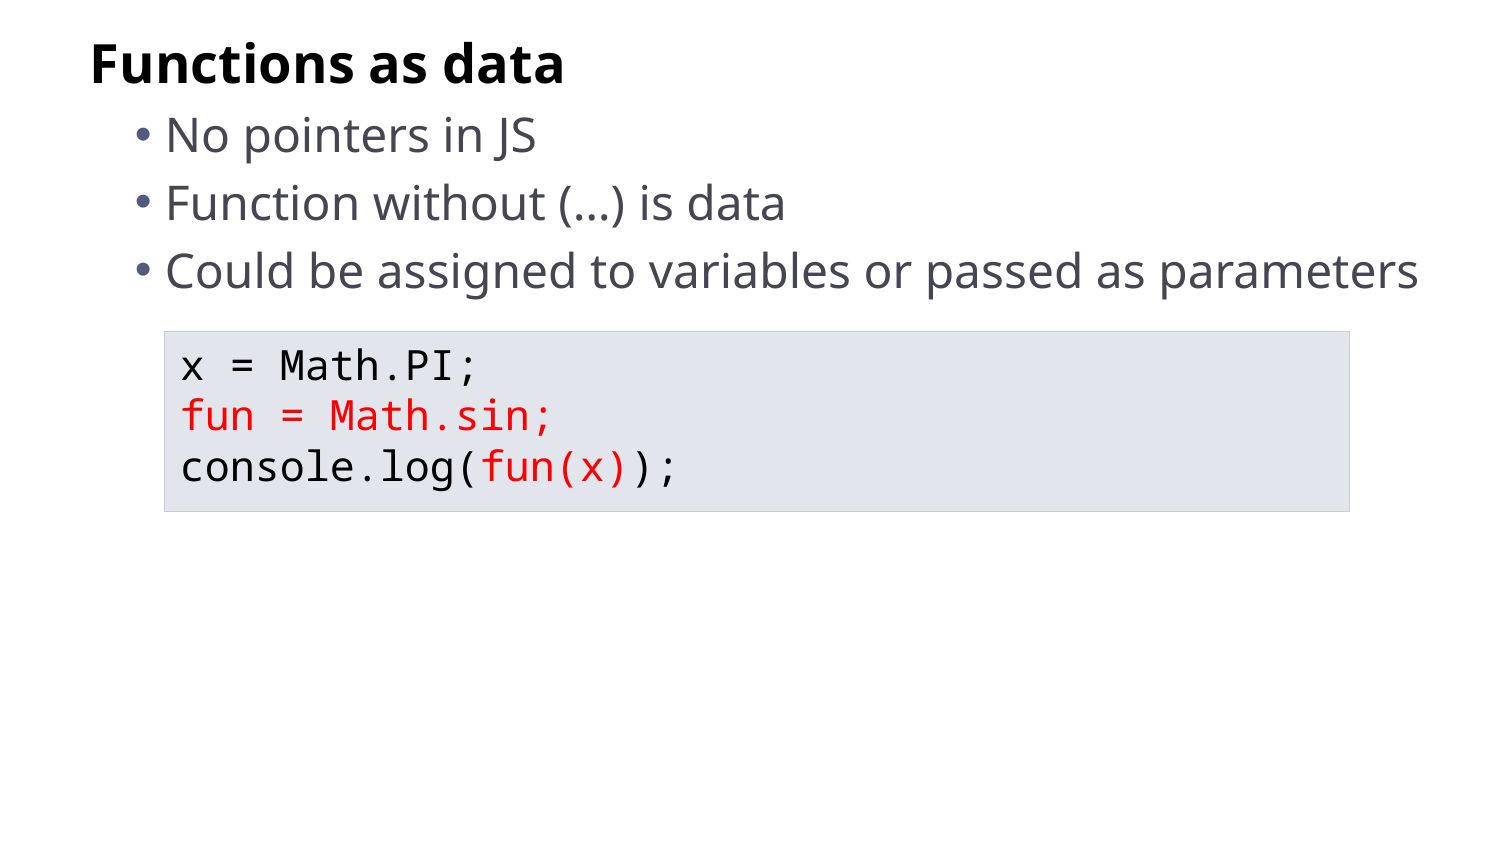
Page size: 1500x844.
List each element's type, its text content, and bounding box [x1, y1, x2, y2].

text_box x = Math.PI; fun = Math.sin; console.log(fun(x)); [164, 331, 1350, 512]
list Functions as data No pointers in JS Function without (…) is data Could be assigned to variables or passed as parameters [75, 21, 1475, 835]
